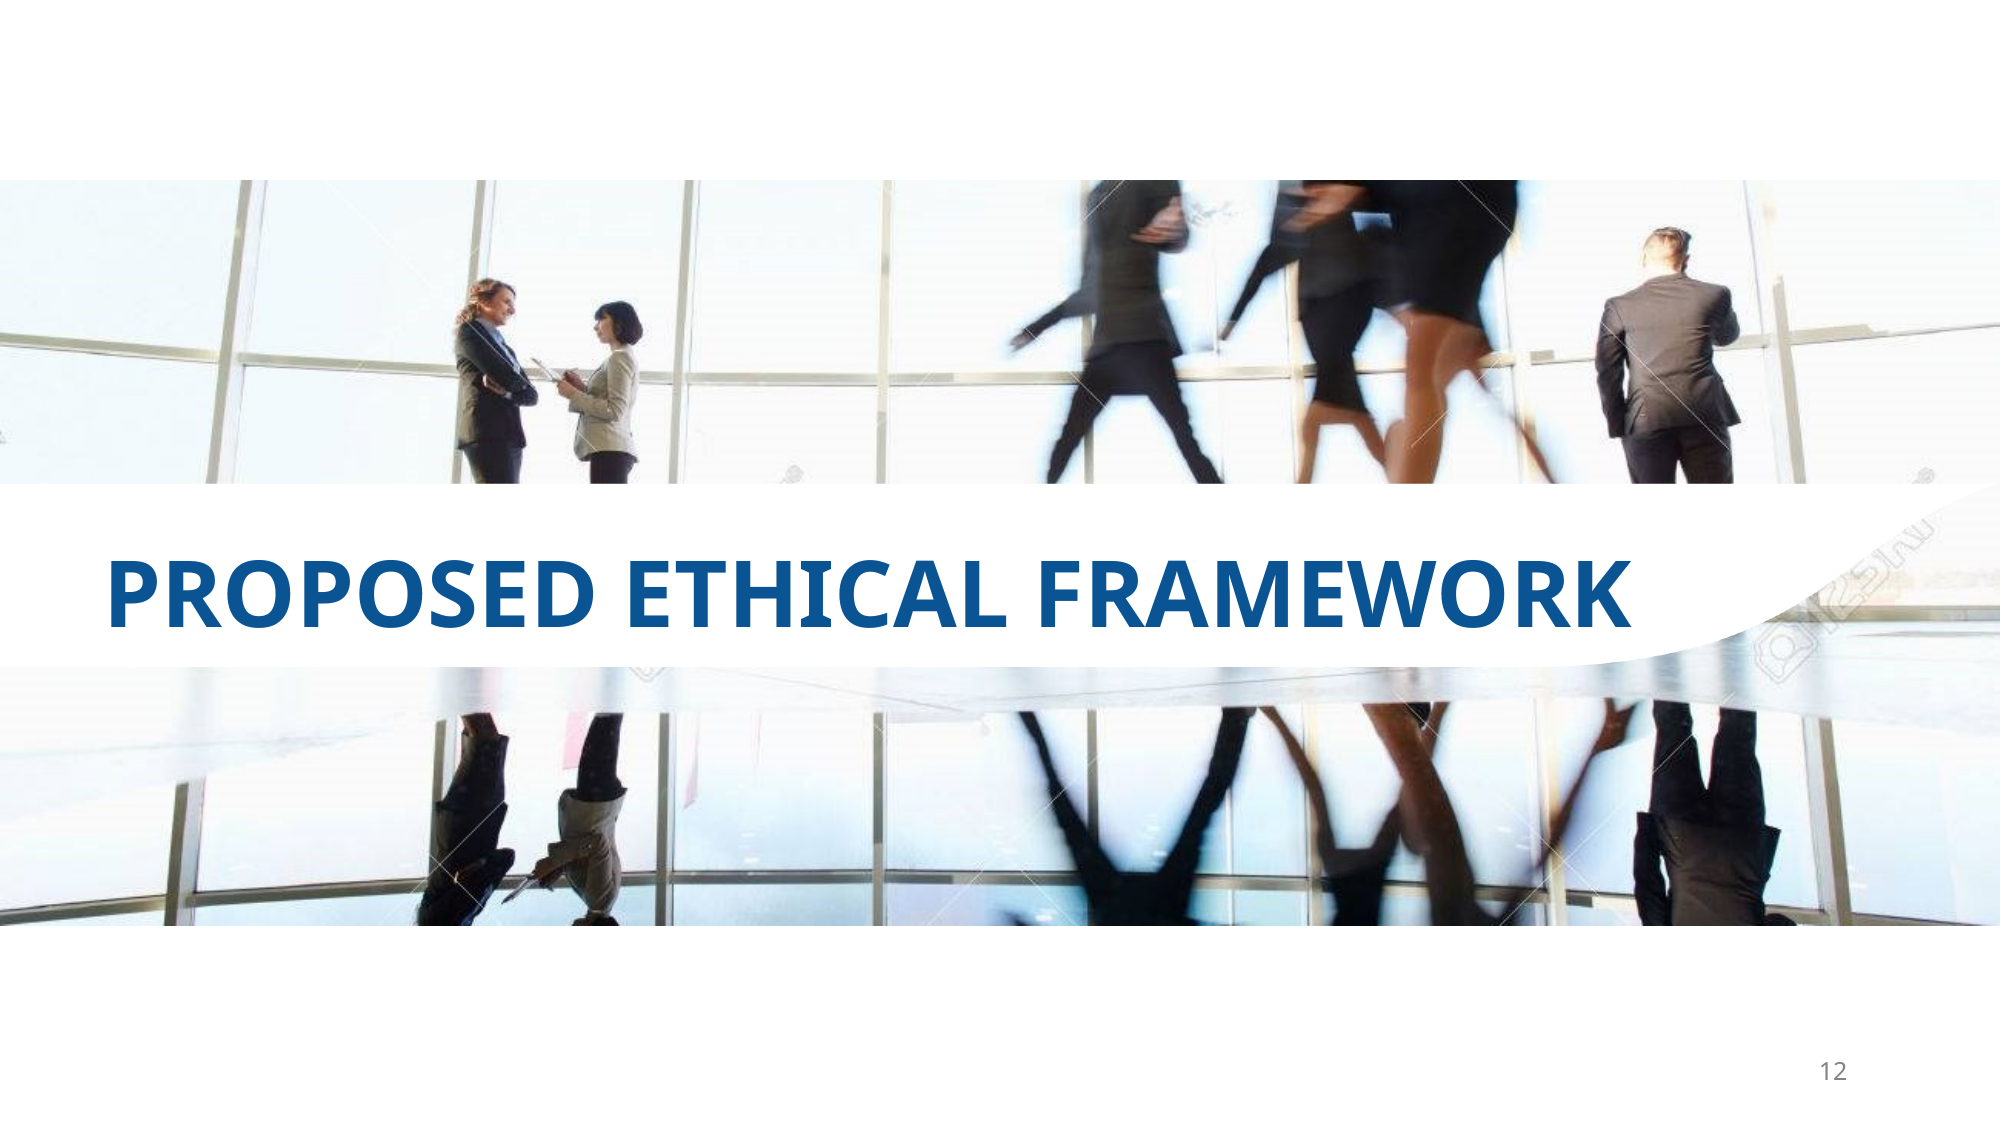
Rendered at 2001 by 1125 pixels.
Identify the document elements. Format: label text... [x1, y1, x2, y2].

slide_number 12 [1412, 1042, 1863, 1103]
title PROPOSED ETHICAL FRAMEWORK [88, 471, 1721, 654]
picture [0, 180, 2000, 926]
